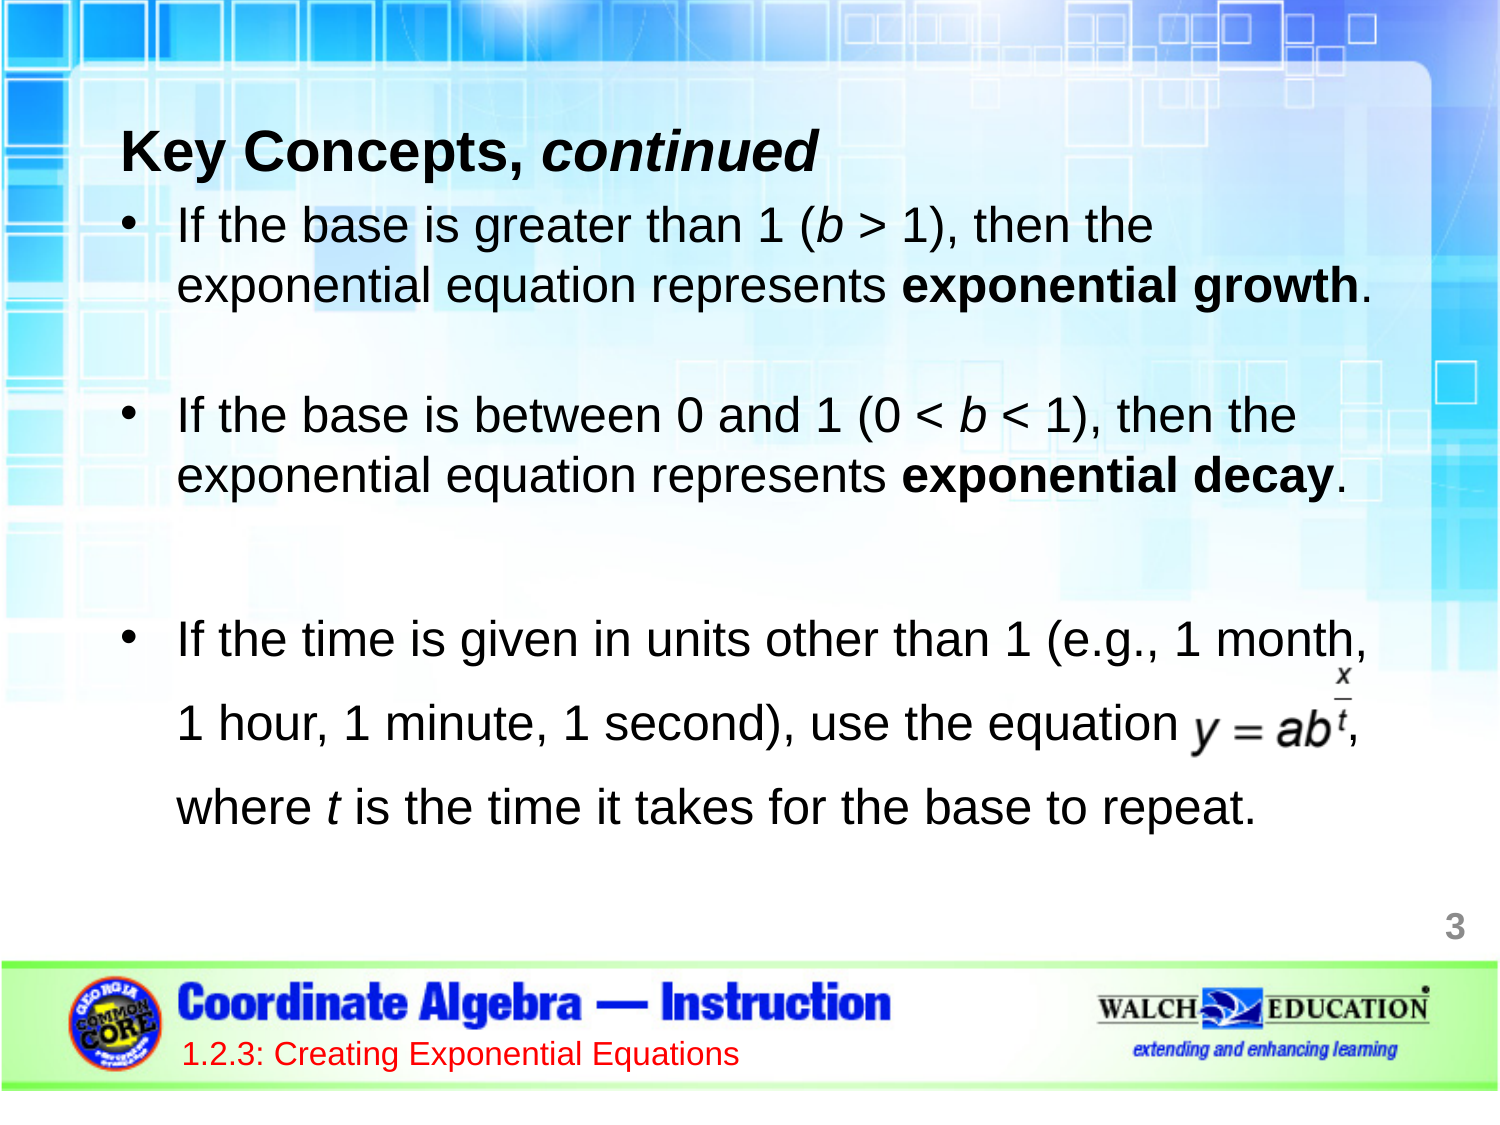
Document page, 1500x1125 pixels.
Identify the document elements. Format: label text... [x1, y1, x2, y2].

slide_number 3 [1361, 901, 1481, 949]
list 1.2.3: Creating Exponential Equations [166, 1024, 1074, 1069]
picture [1, 0, 1500, 1091]
subtitle Key Concepts, continued If the base is greater than 1 (b > 1), then the exponential equation represents exponential growth. If the base is between 0 and 1 (0 < b < 1), then the exponential equation represents exponential decay. If the time is given in units other than 1 (e.g., 1 month, 1 hour, 1 minute, 1 second), use the equation , where t is the time it takes for the base to repeat. [105, 105, 1417, 925]
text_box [1188, 652, 1354, 759]
